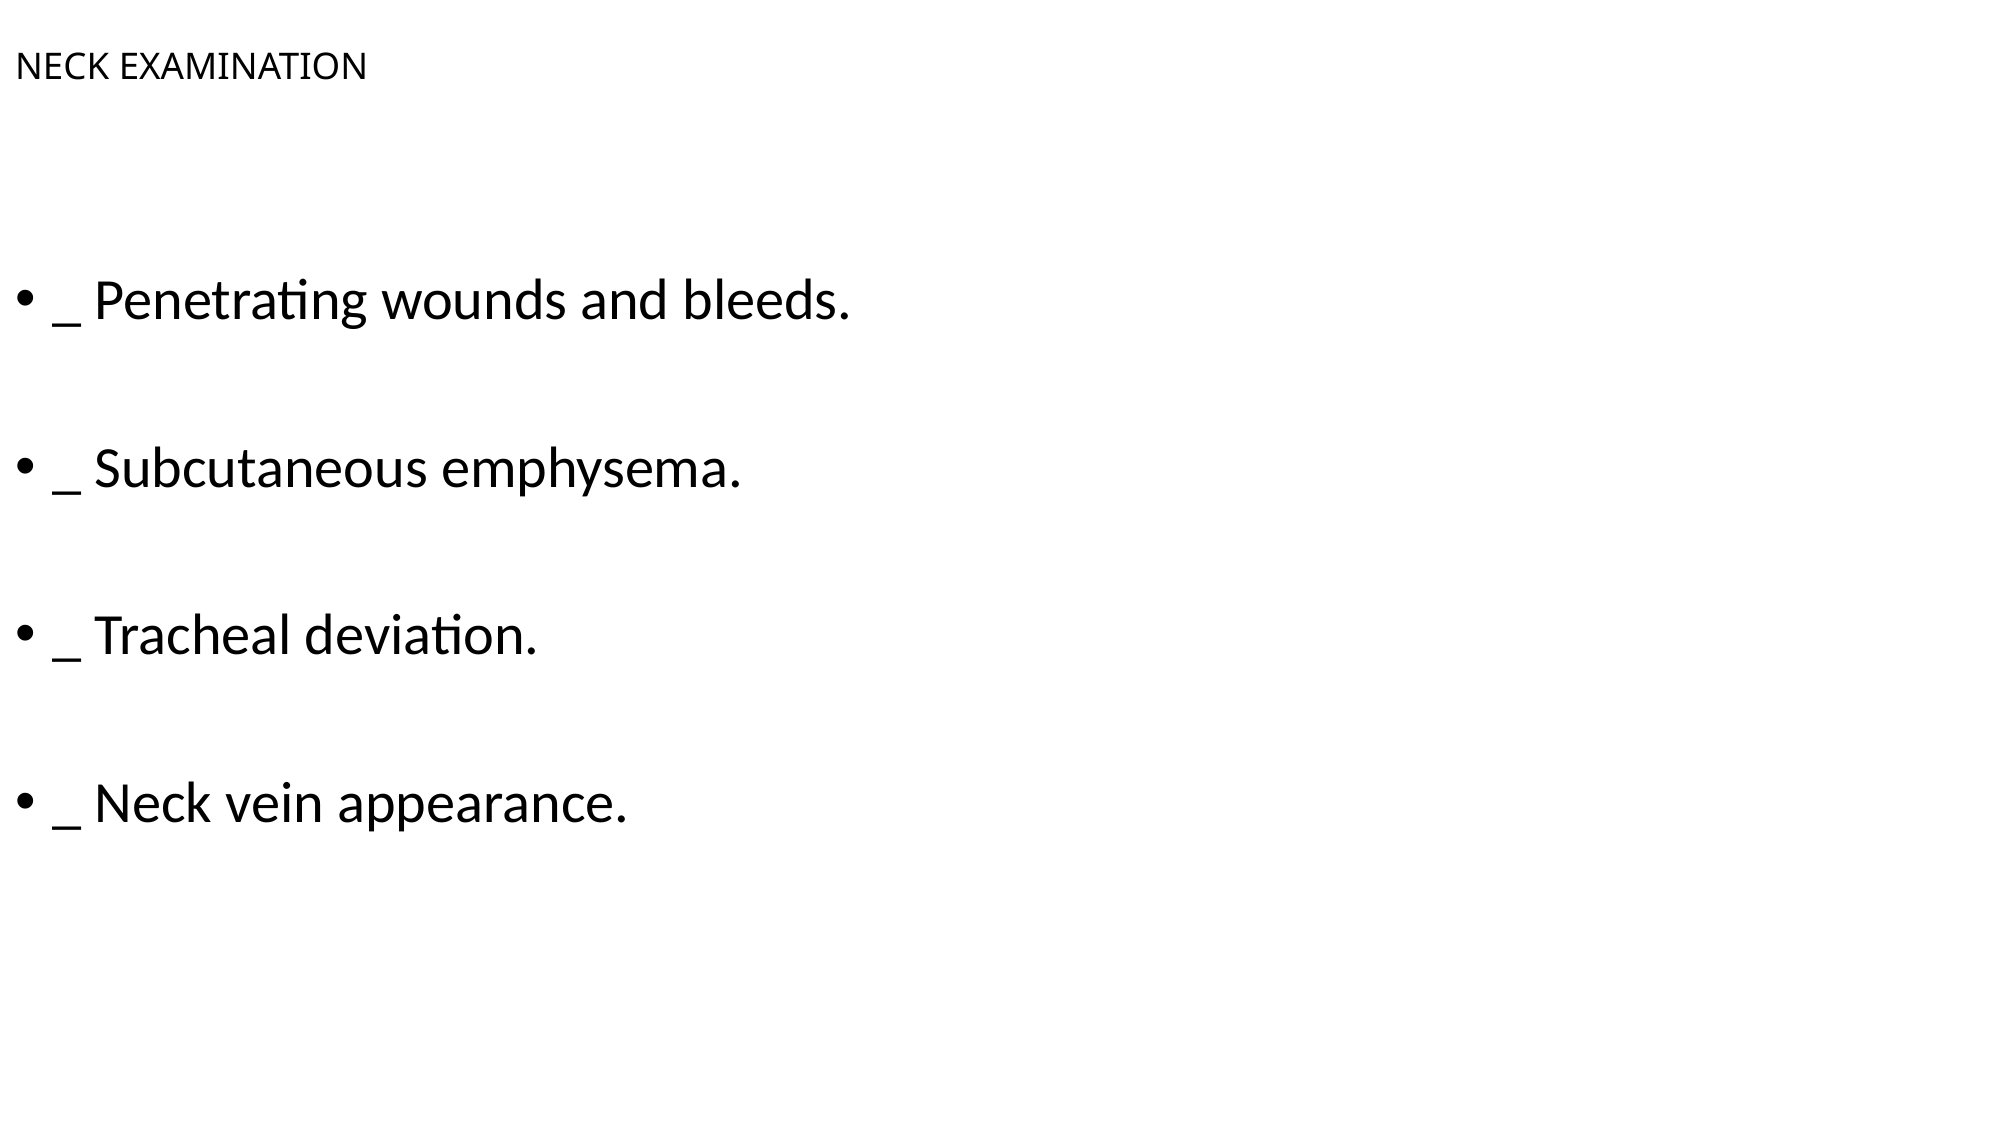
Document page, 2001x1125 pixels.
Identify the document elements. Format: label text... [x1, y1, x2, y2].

list _ Penetrating wounds and bleeds. _ Subcutaneous emphysema. _ Tracheal deviation. _ Neck vein appearance. [0, 171, 2000, 1125]
title NECK EXAMINATION [0, 0, 1863, 140]
